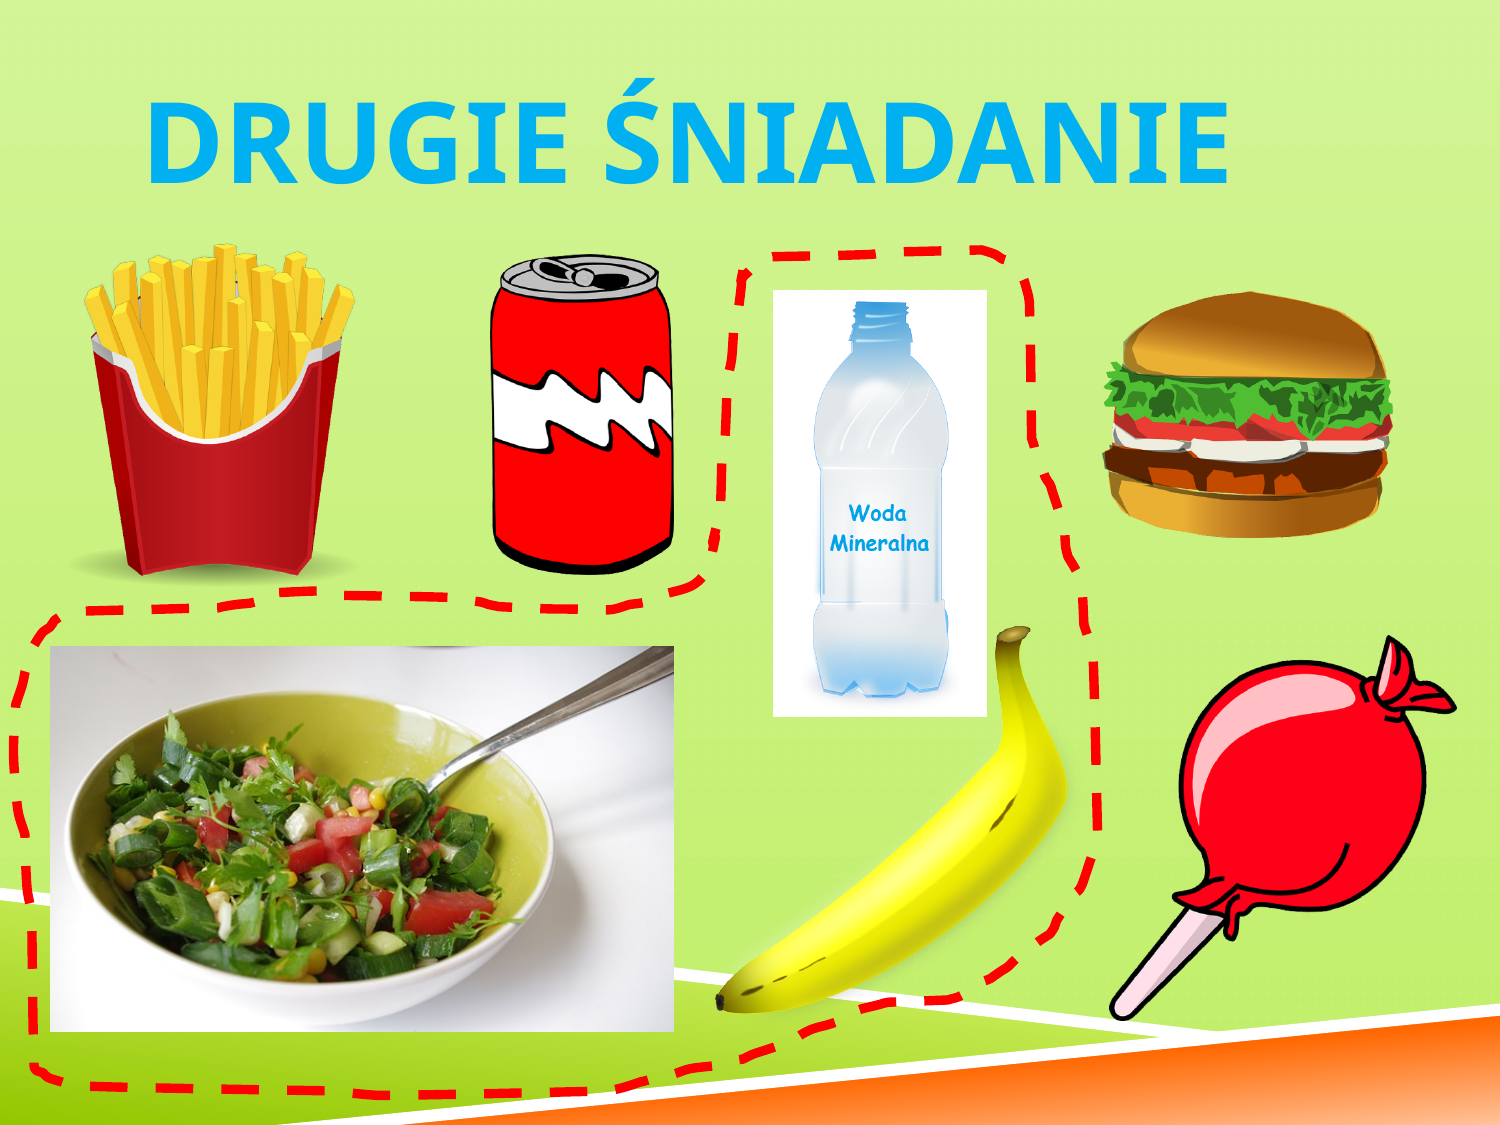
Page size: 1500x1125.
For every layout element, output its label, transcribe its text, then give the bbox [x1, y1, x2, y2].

text_box [1090, 644, 1099, 865]
picture [489, 254, 674, 575]
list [773, 290, 987, 623]
picture [64, 242, 361, 587]
picture [702, 623, 1085, 1033]
picture [1102, 291, 1393, 538]
text_box [12, 248, 1085, 1097]
picture [50, 646, 674, 1033]
picture [1109, 635, 1457, 1021]
title drugie ŚNIADANIE [112, 45, 1388, 233]
